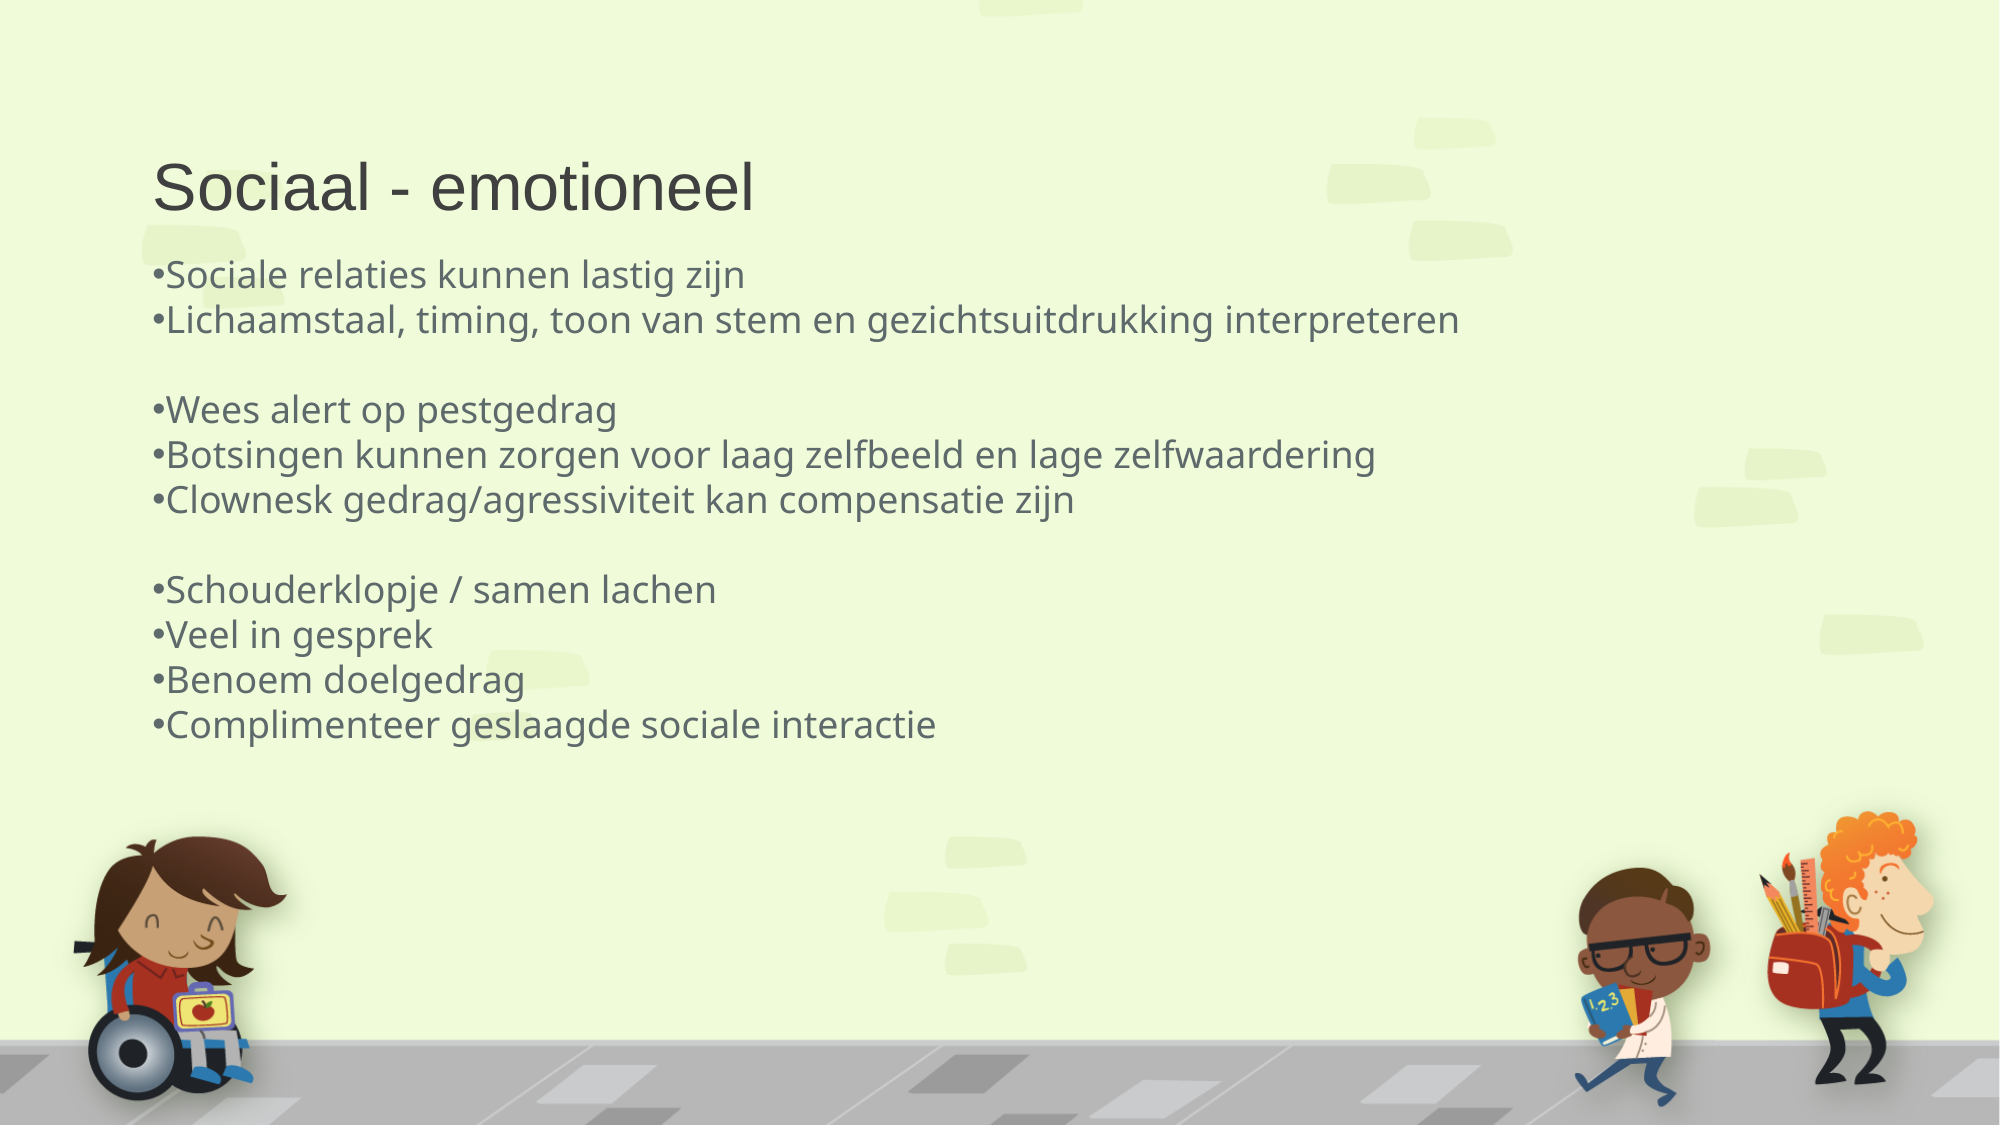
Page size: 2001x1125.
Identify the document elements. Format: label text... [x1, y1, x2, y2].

text_box Sociale relaties kunnen lastig zijn Lichaamstaal, timing, toon van stem en gezichtsuitdrukking interpreteren Wees alert op pestgedrag Botsingen kunnen zorgen voor laag zelfbeeld en lage zelfwaardering Clownesk gedrag/agressiviteit kan compensatie zijn Schouderklopje / samen lachen Veel in gesprek Benoem doelgedrag Complimenteer geslaagde sociale interactie [137, 243, 1501, 754]
picture [0, 0, 2000, 1125]
title Sociaal - emotioneel [137, 54, 1751, 233]
